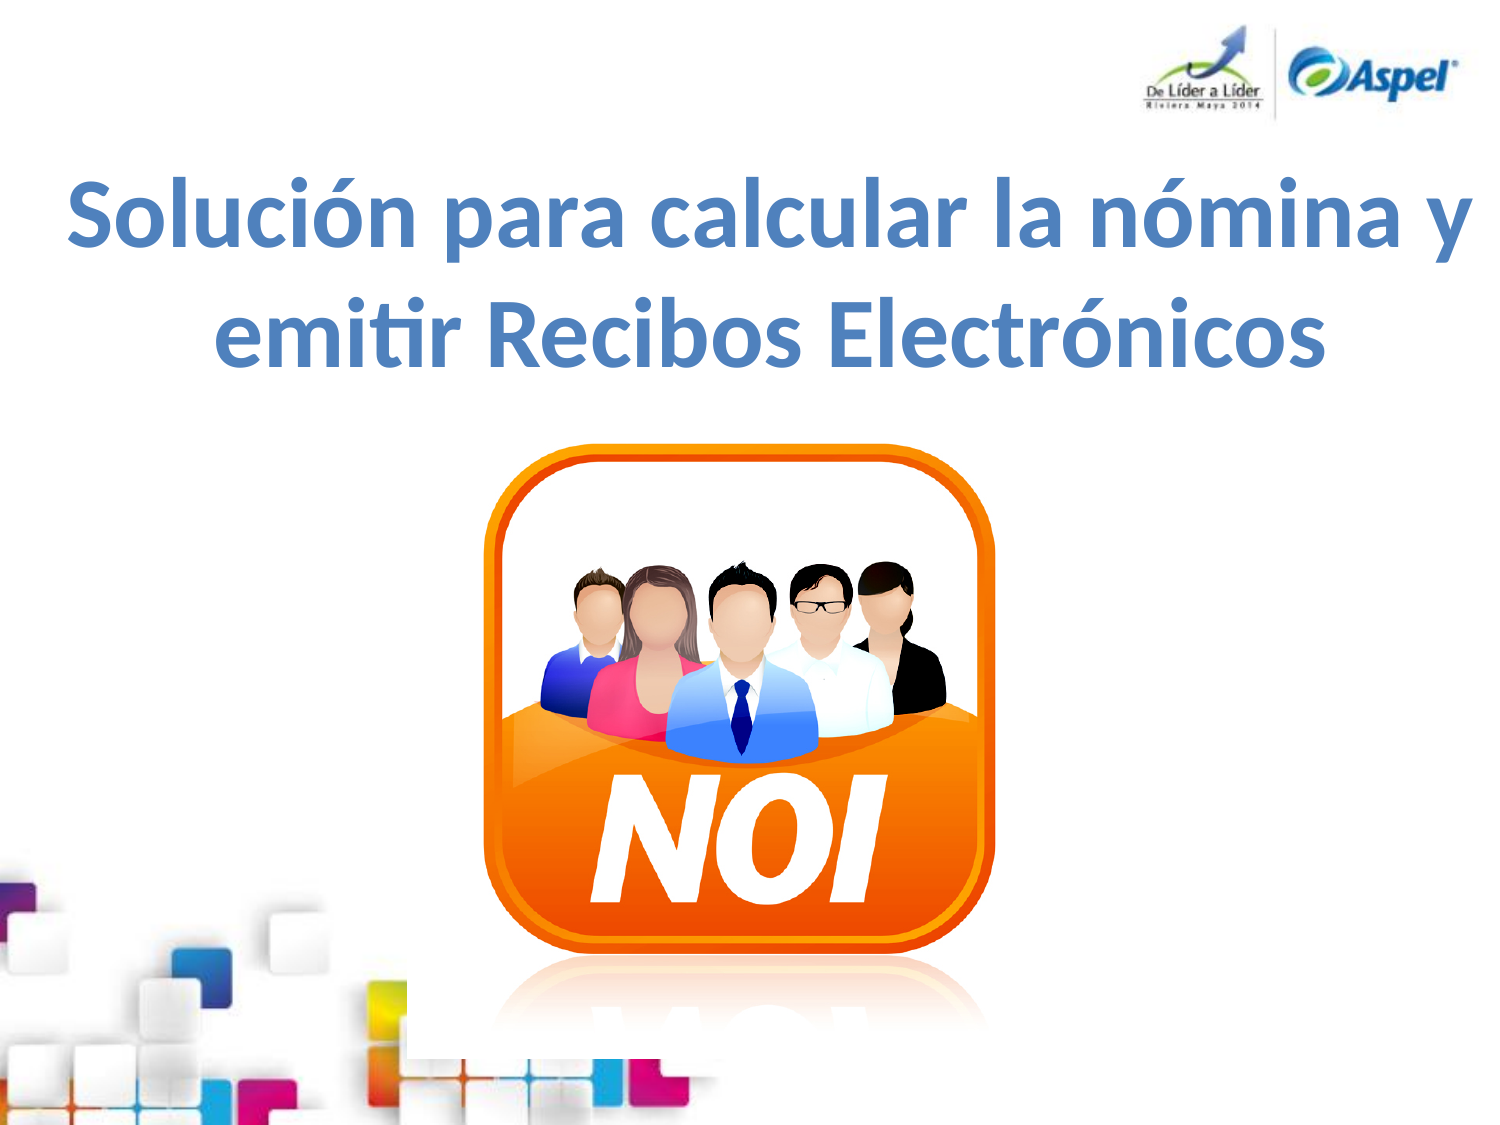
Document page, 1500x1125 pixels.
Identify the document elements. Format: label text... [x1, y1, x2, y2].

title Solución para calcular la nómina y emitir Recibos Electrónicos [41, 137, 1500, 398]
picture [377, 0, 1500, 134]
picture [0, 396, 1500, 1125]
